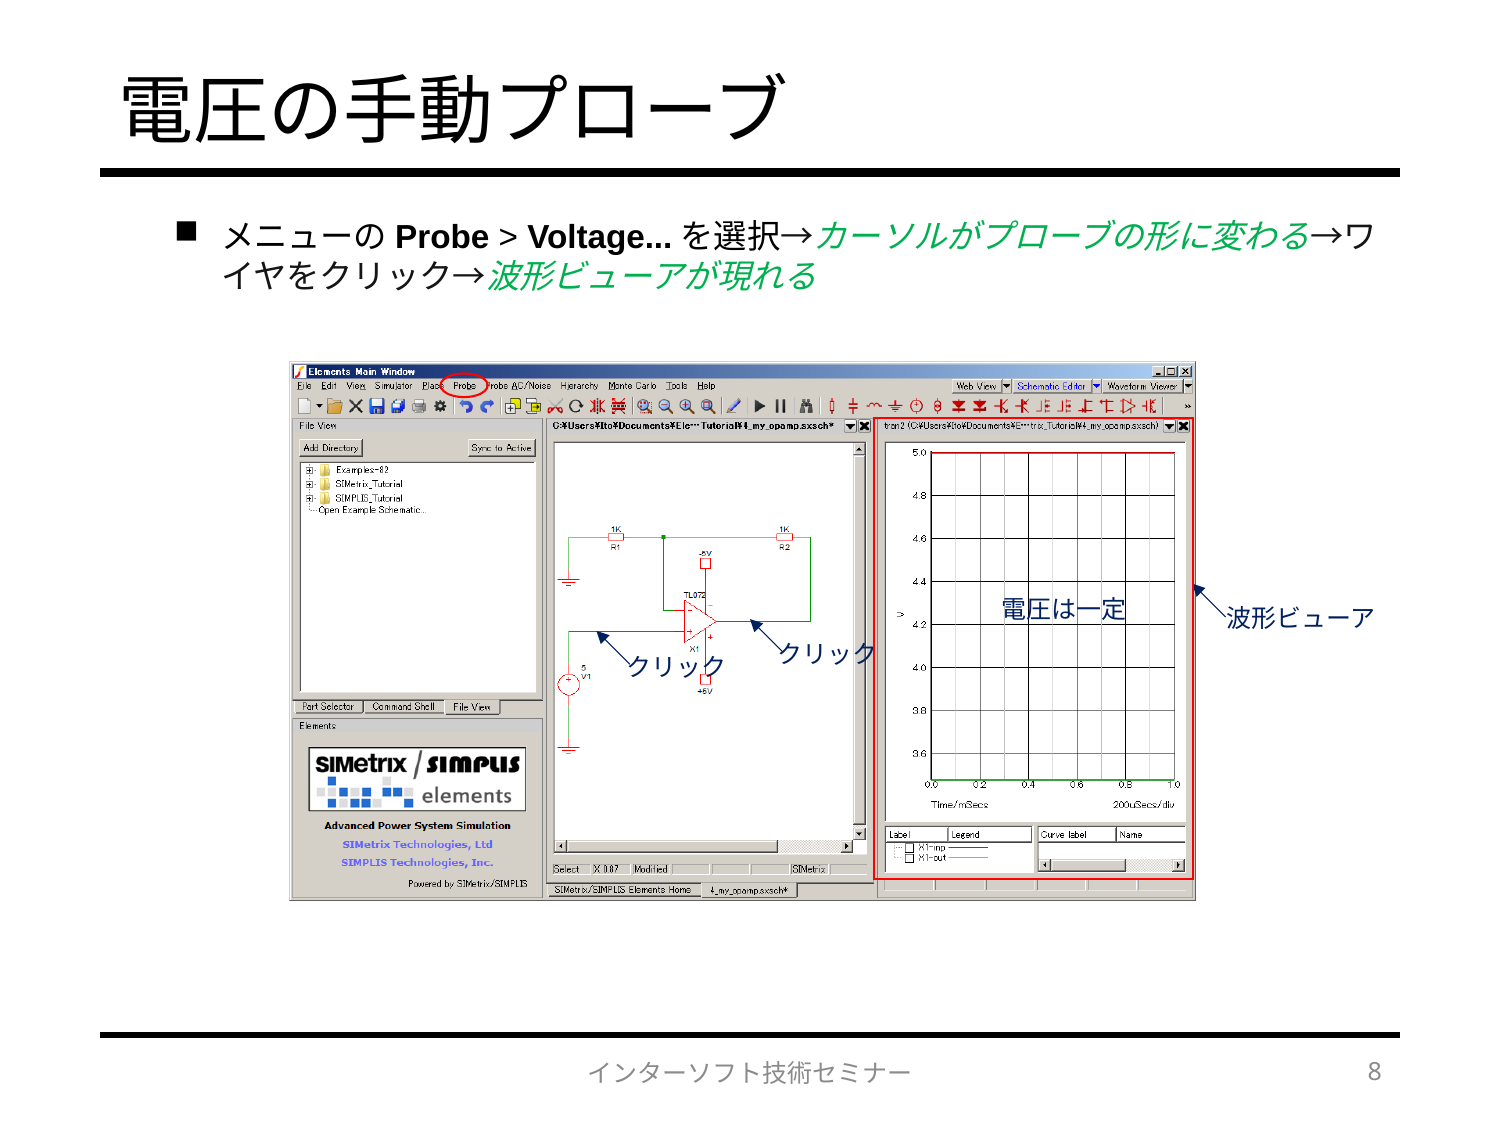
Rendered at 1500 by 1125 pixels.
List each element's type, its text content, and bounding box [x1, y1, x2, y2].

slide_number 8 [1059, 1042, 1397, 1103]
text_box メニューのProbe > Voltage...を選択→カーソルがプローブの形に変わる→ワイヤをクリック→波形ビューアが現れる [159, 208, 1403, 303]
footer インターソフト技術セミナー [496, 1042, 1004, 1103]
text_box 波形ビューア [1211, 595, 1391, 641]
picture [289, 361, 1196, 901]
title 電圧の手動プローブ [103, 59, 1403, 167]
